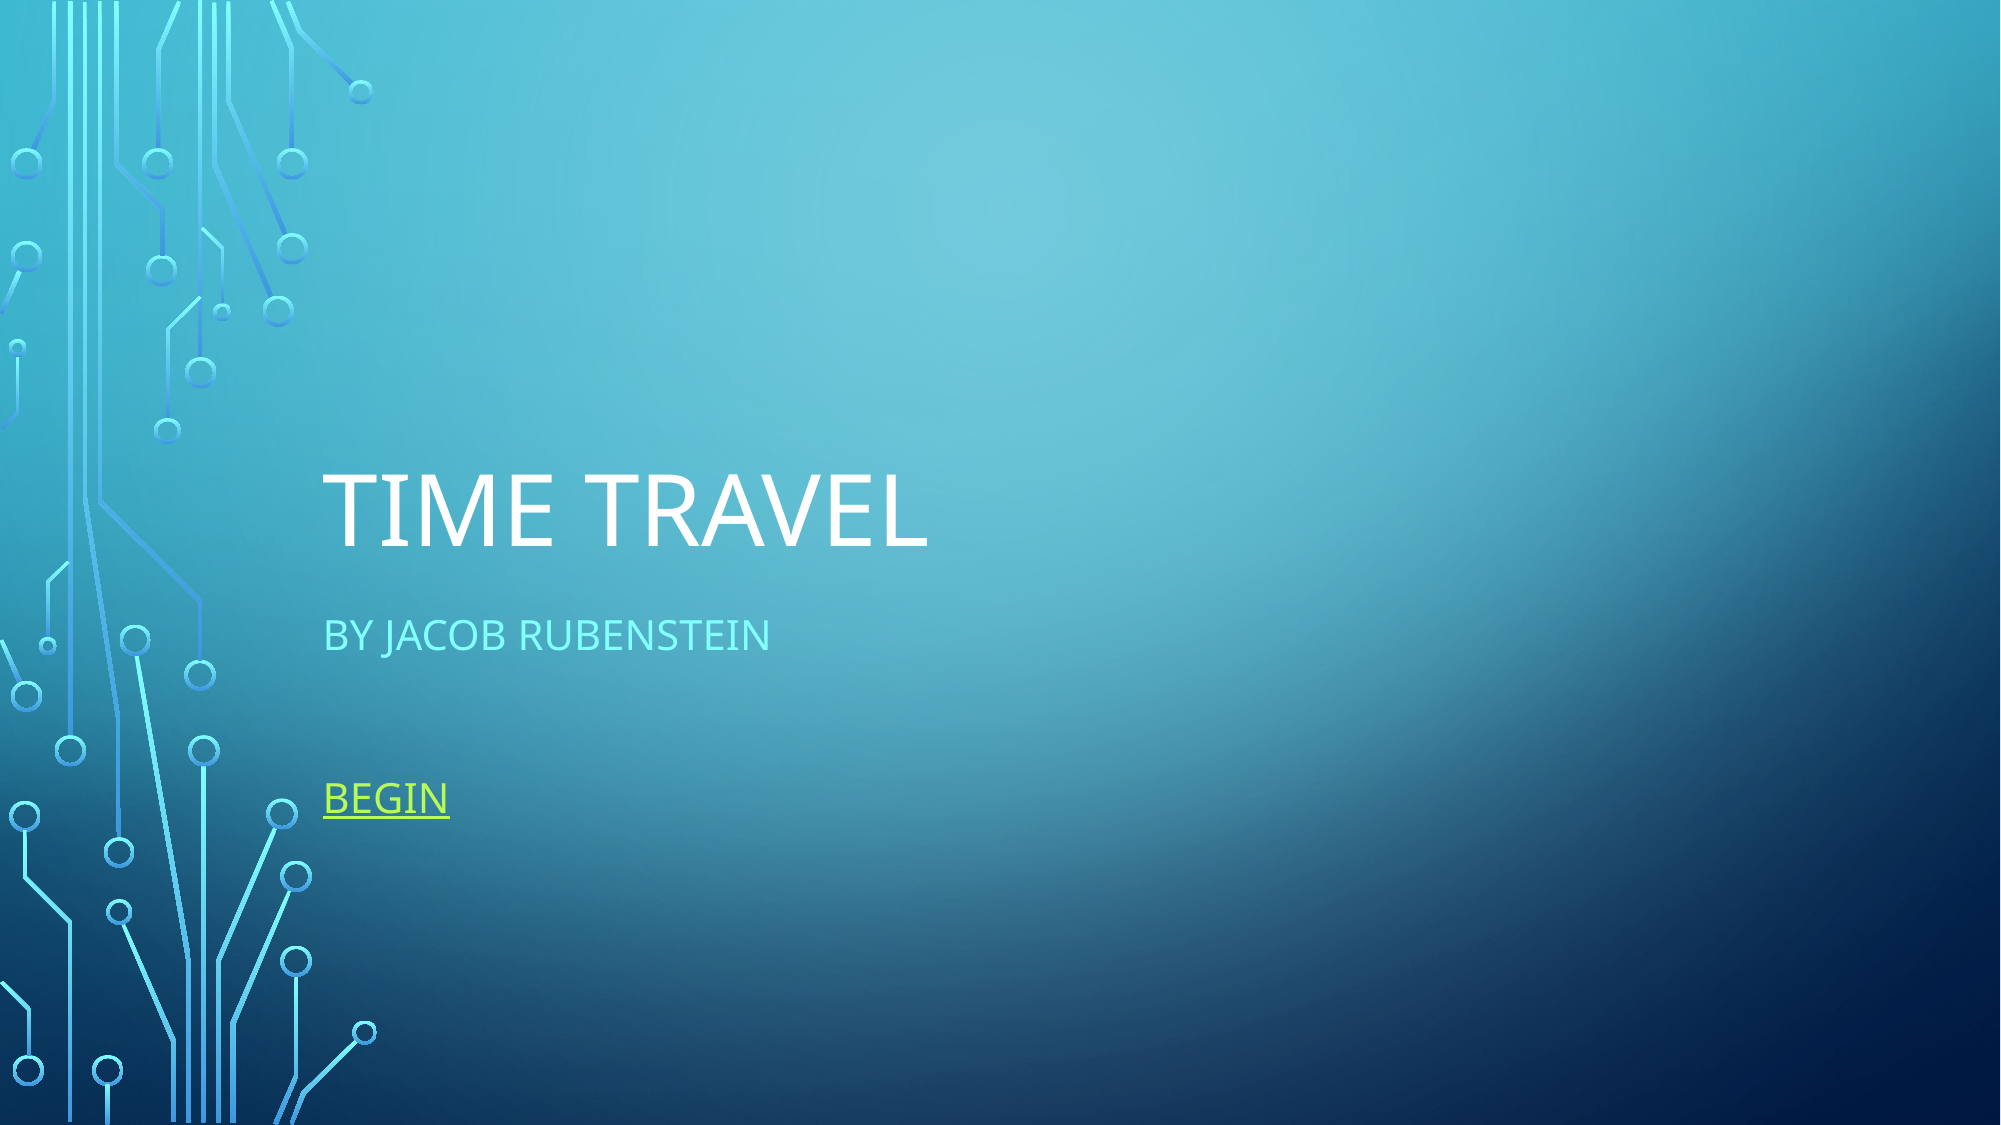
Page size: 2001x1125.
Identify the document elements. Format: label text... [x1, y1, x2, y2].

subtitle By Jacob Rubenstein Begin [307, 590, 1750, 863]
title Time Travel [307, 184, 1750, 576]
